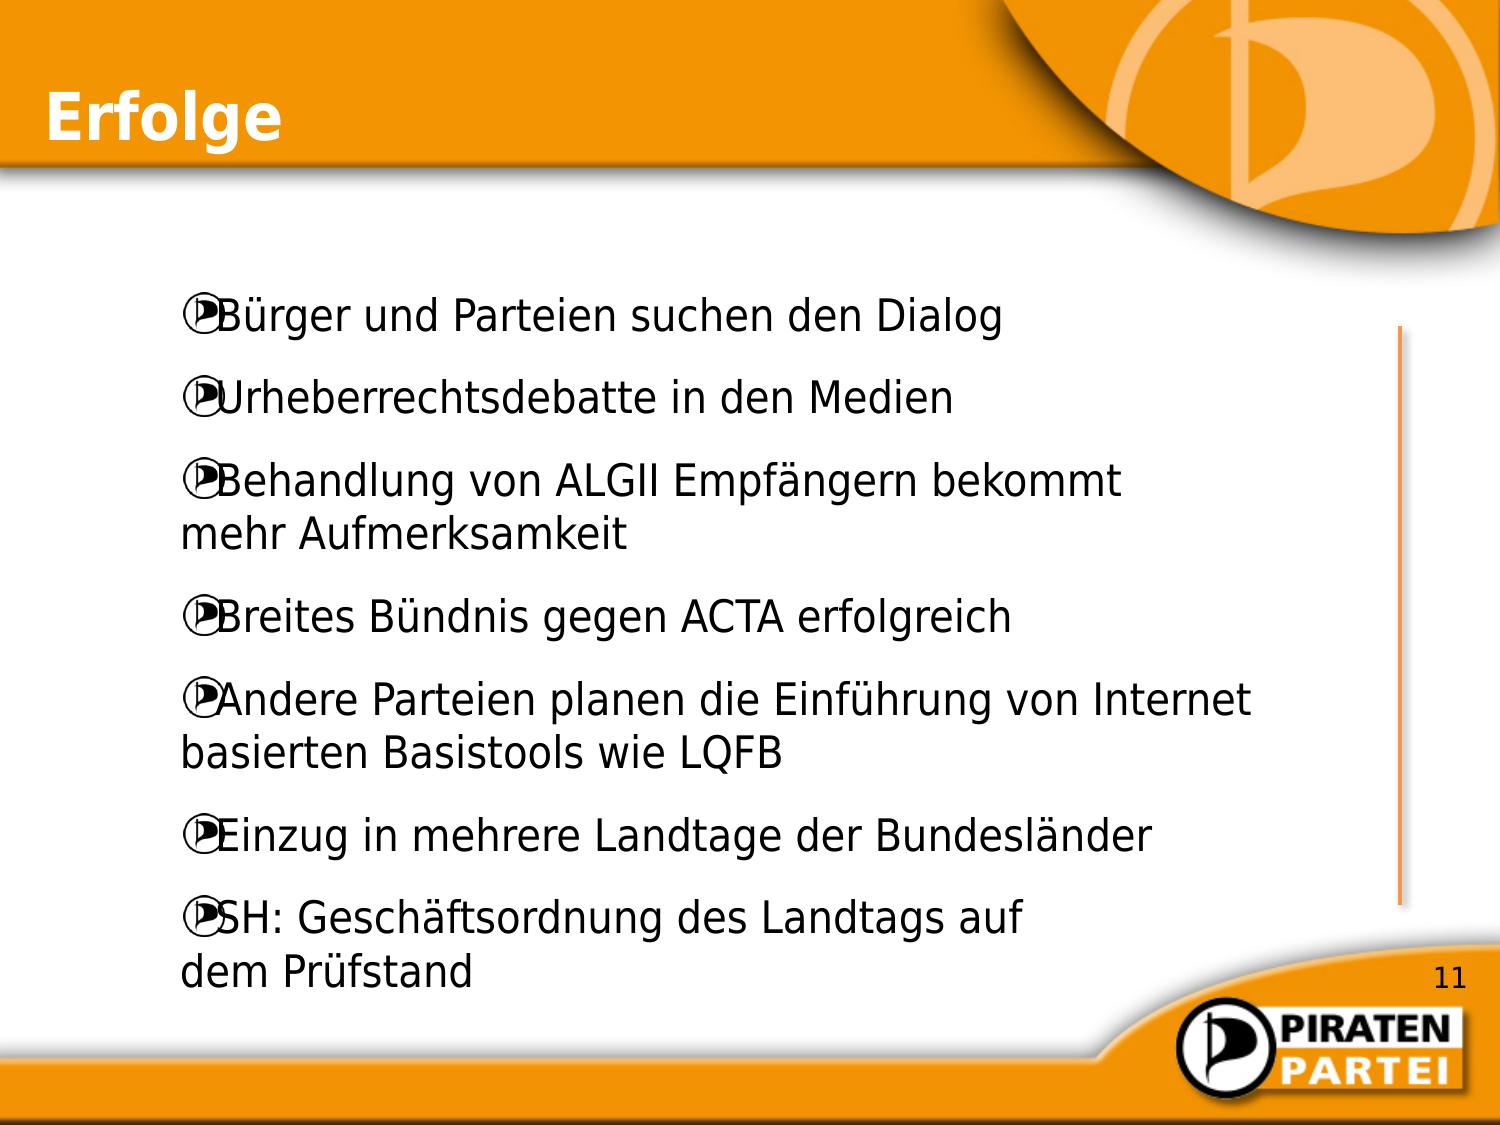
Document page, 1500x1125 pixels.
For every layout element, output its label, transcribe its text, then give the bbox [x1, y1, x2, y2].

list Bürger und Parteien suchen den Dialog Urheberrechtsdebatte in den Medien Behandlung von ALGII Empfängern bekommt mehr Aufmerksamkeit Breites Bündnis gegen ACTA erfolgreich Andere Parteien planen die Einführung von Internet basierten Basistools wie LQFB Einzug in mehrere Landtage der Bundesländer SH: Geschäftsordnung des Landtags auf dem Prüfstand [88, 196, 1400, 1005]
picture [0, 0, 1500, 1125]
slide_number 11 [1387, 952, 1483, 1001]
title Erfolge [29, 66, 1377, 161]
